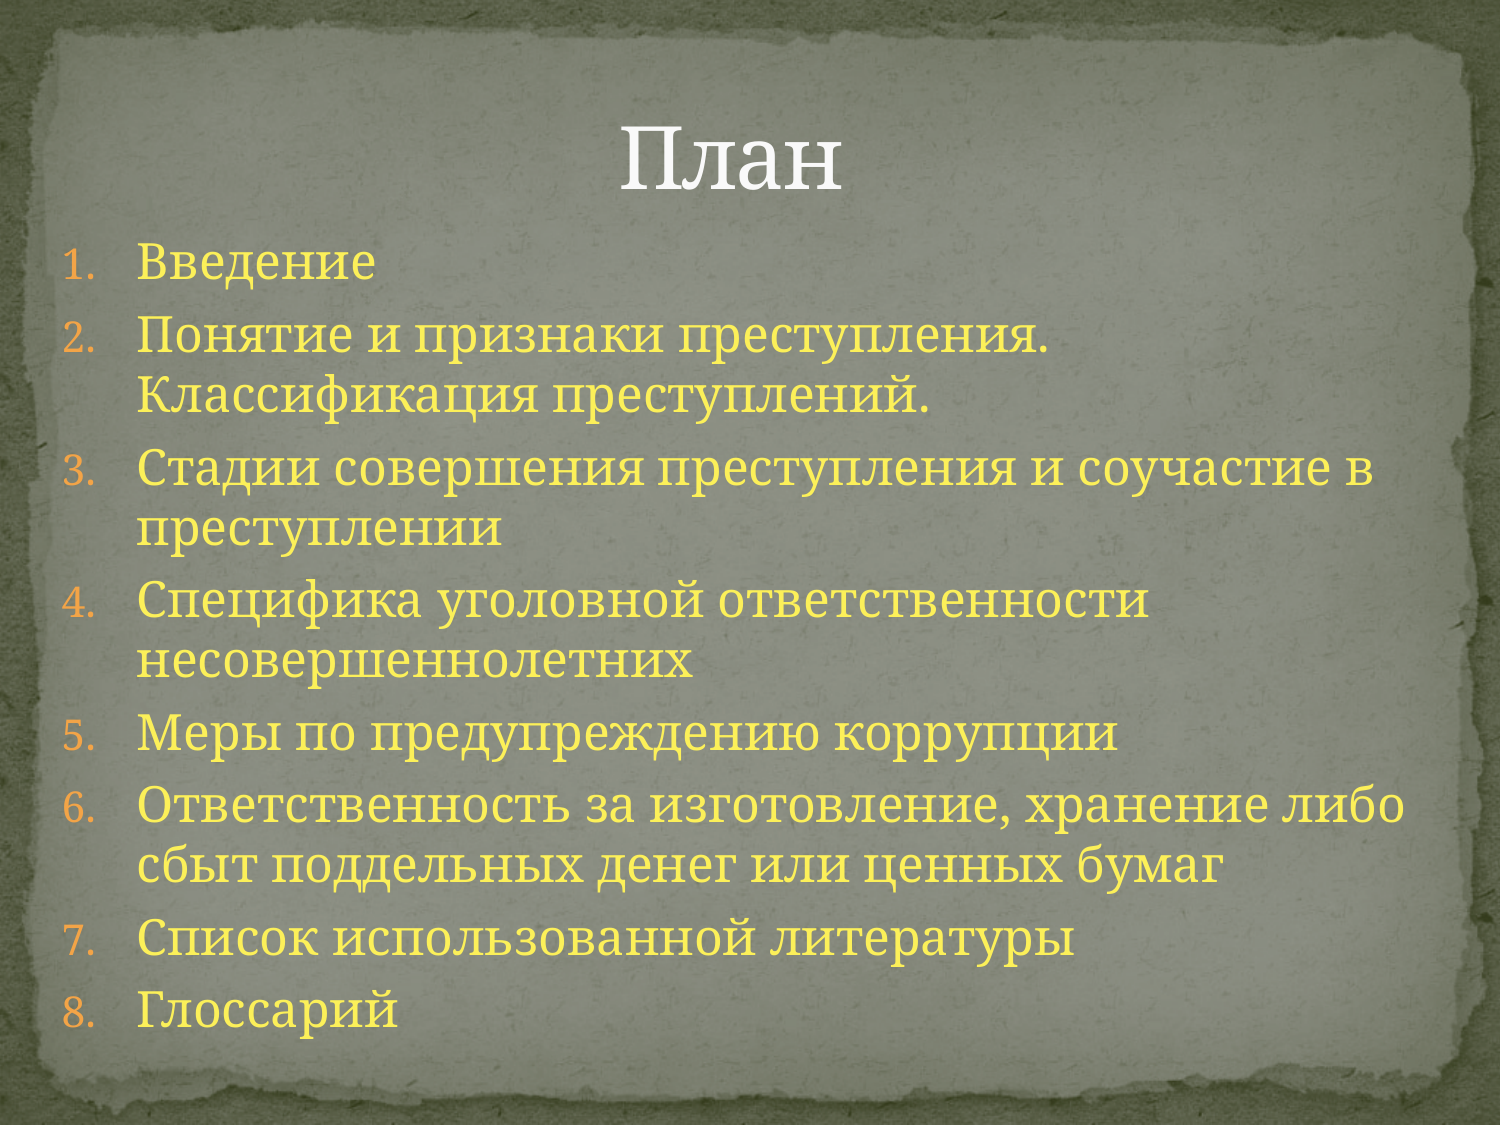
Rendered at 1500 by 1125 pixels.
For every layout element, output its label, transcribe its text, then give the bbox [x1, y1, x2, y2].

title План [374, 81, 1108, 222]
list Введение Понятие и признаки преступления. Классификация преступлений. Стадии совершения преступления и соучастие в преступлении Специфика уголовной ответственности несовершеннолетних Меры по предупреждению коррупции Ответственность за изготовление, хранение либо сбыт поддельных денег или ценных бумаг Список использованной литературы Глоссарий [46, 222, 1465, 1067]
